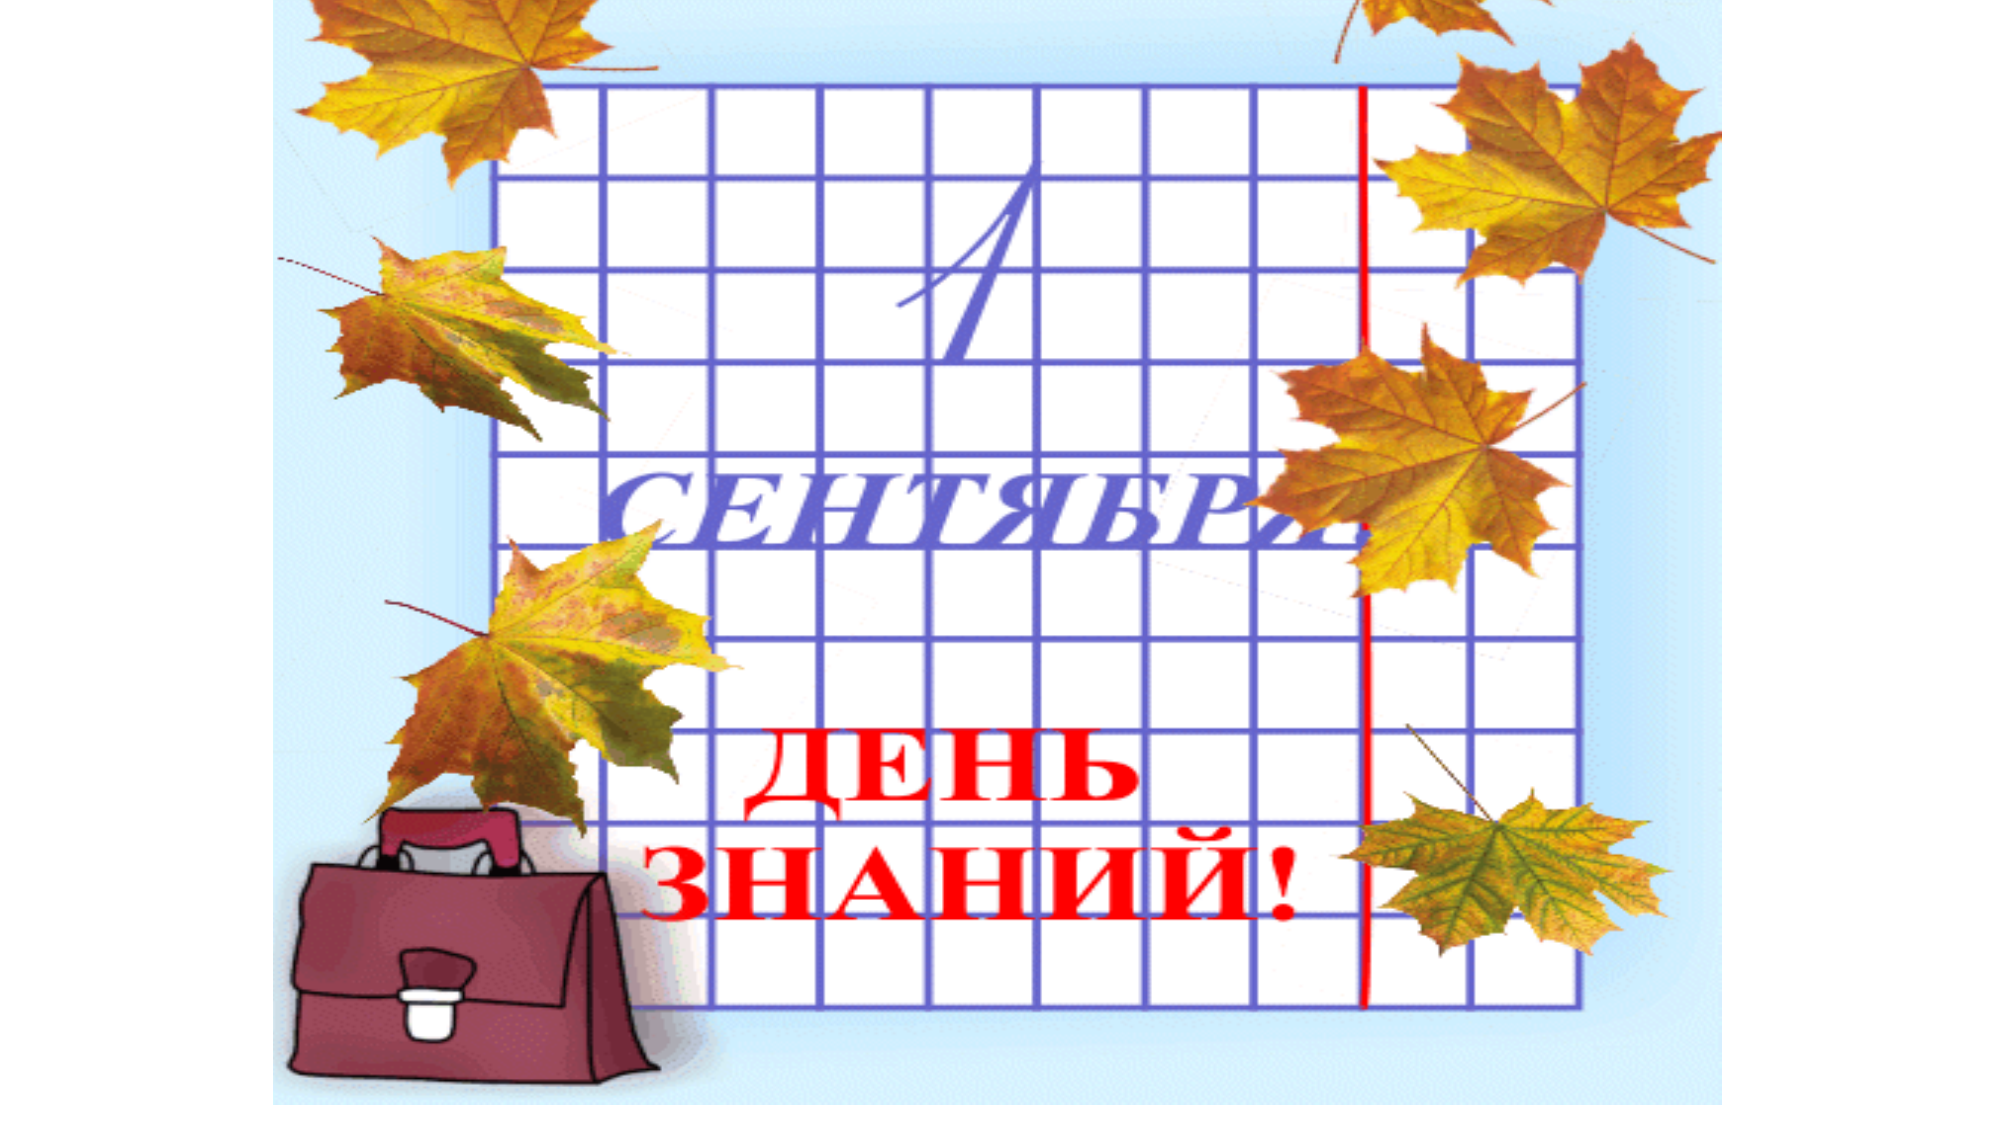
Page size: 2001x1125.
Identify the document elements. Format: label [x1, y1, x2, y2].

picture [273, 0, 1723, 1105]
